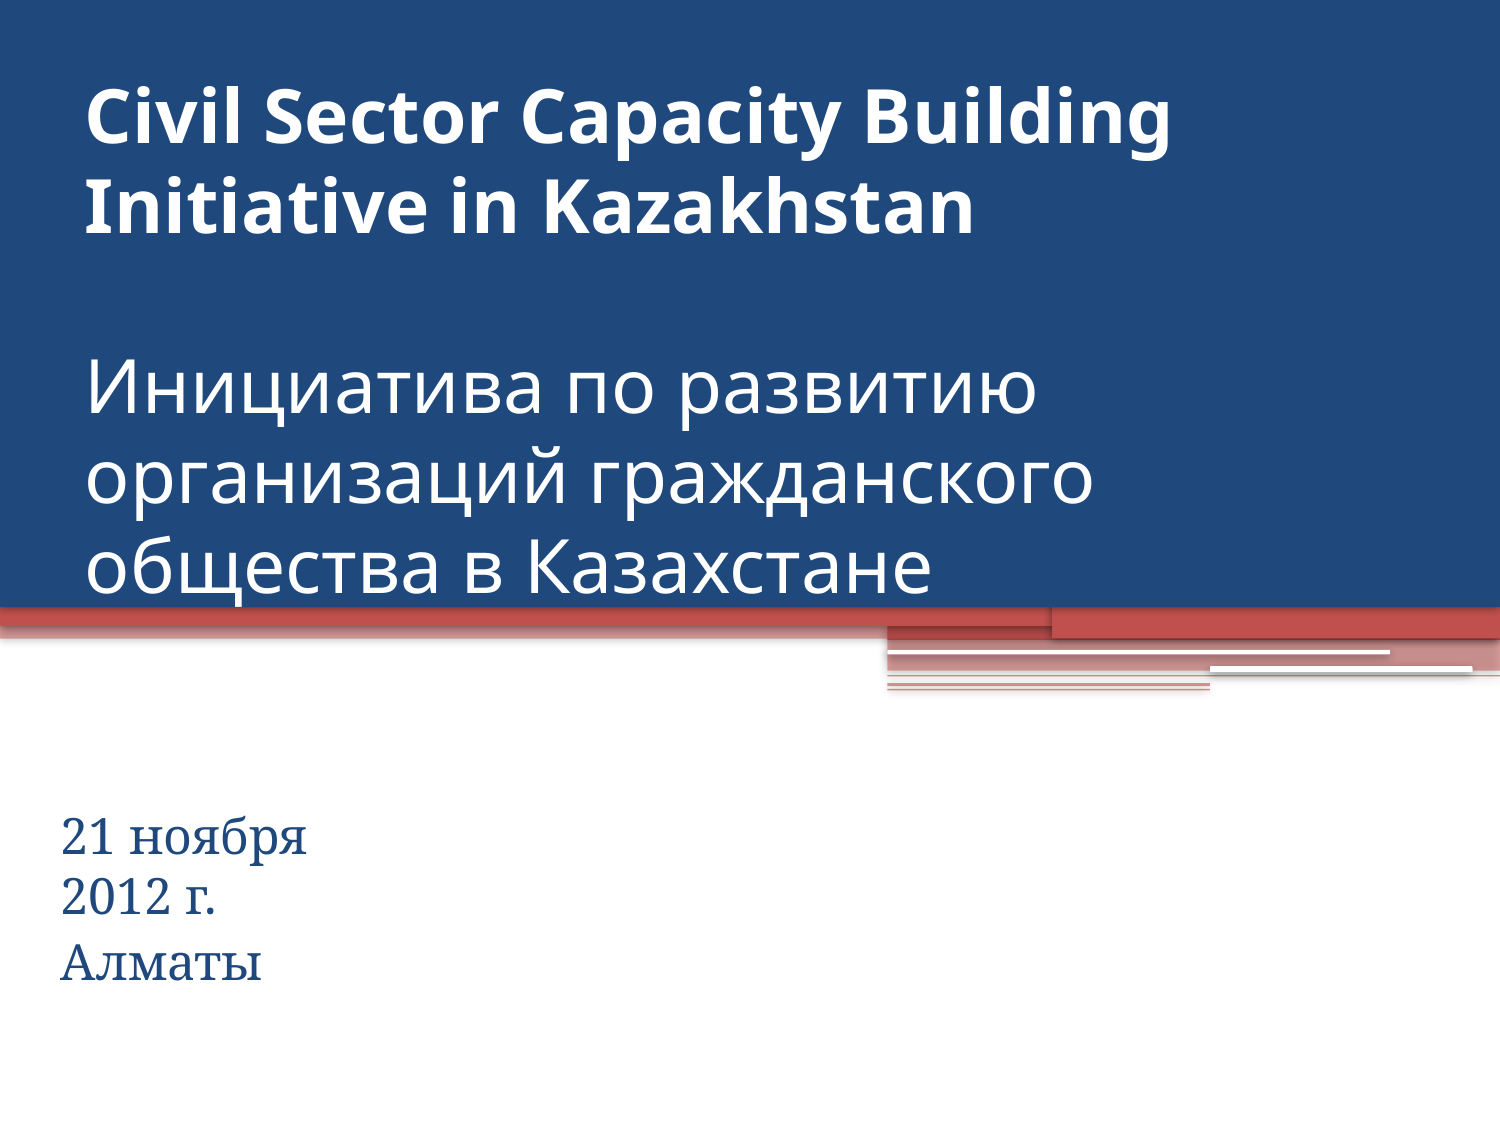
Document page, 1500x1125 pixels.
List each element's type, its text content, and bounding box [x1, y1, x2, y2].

subtitle 21 ноября 2012 г. Алматы [35, 796, 422, 1085]
title Civil Sector Capacity Building Initiative in Kazakhstan Инициатива по развитию организаций гражданского общества в Казахстане [70, 375, 1458, 617]
